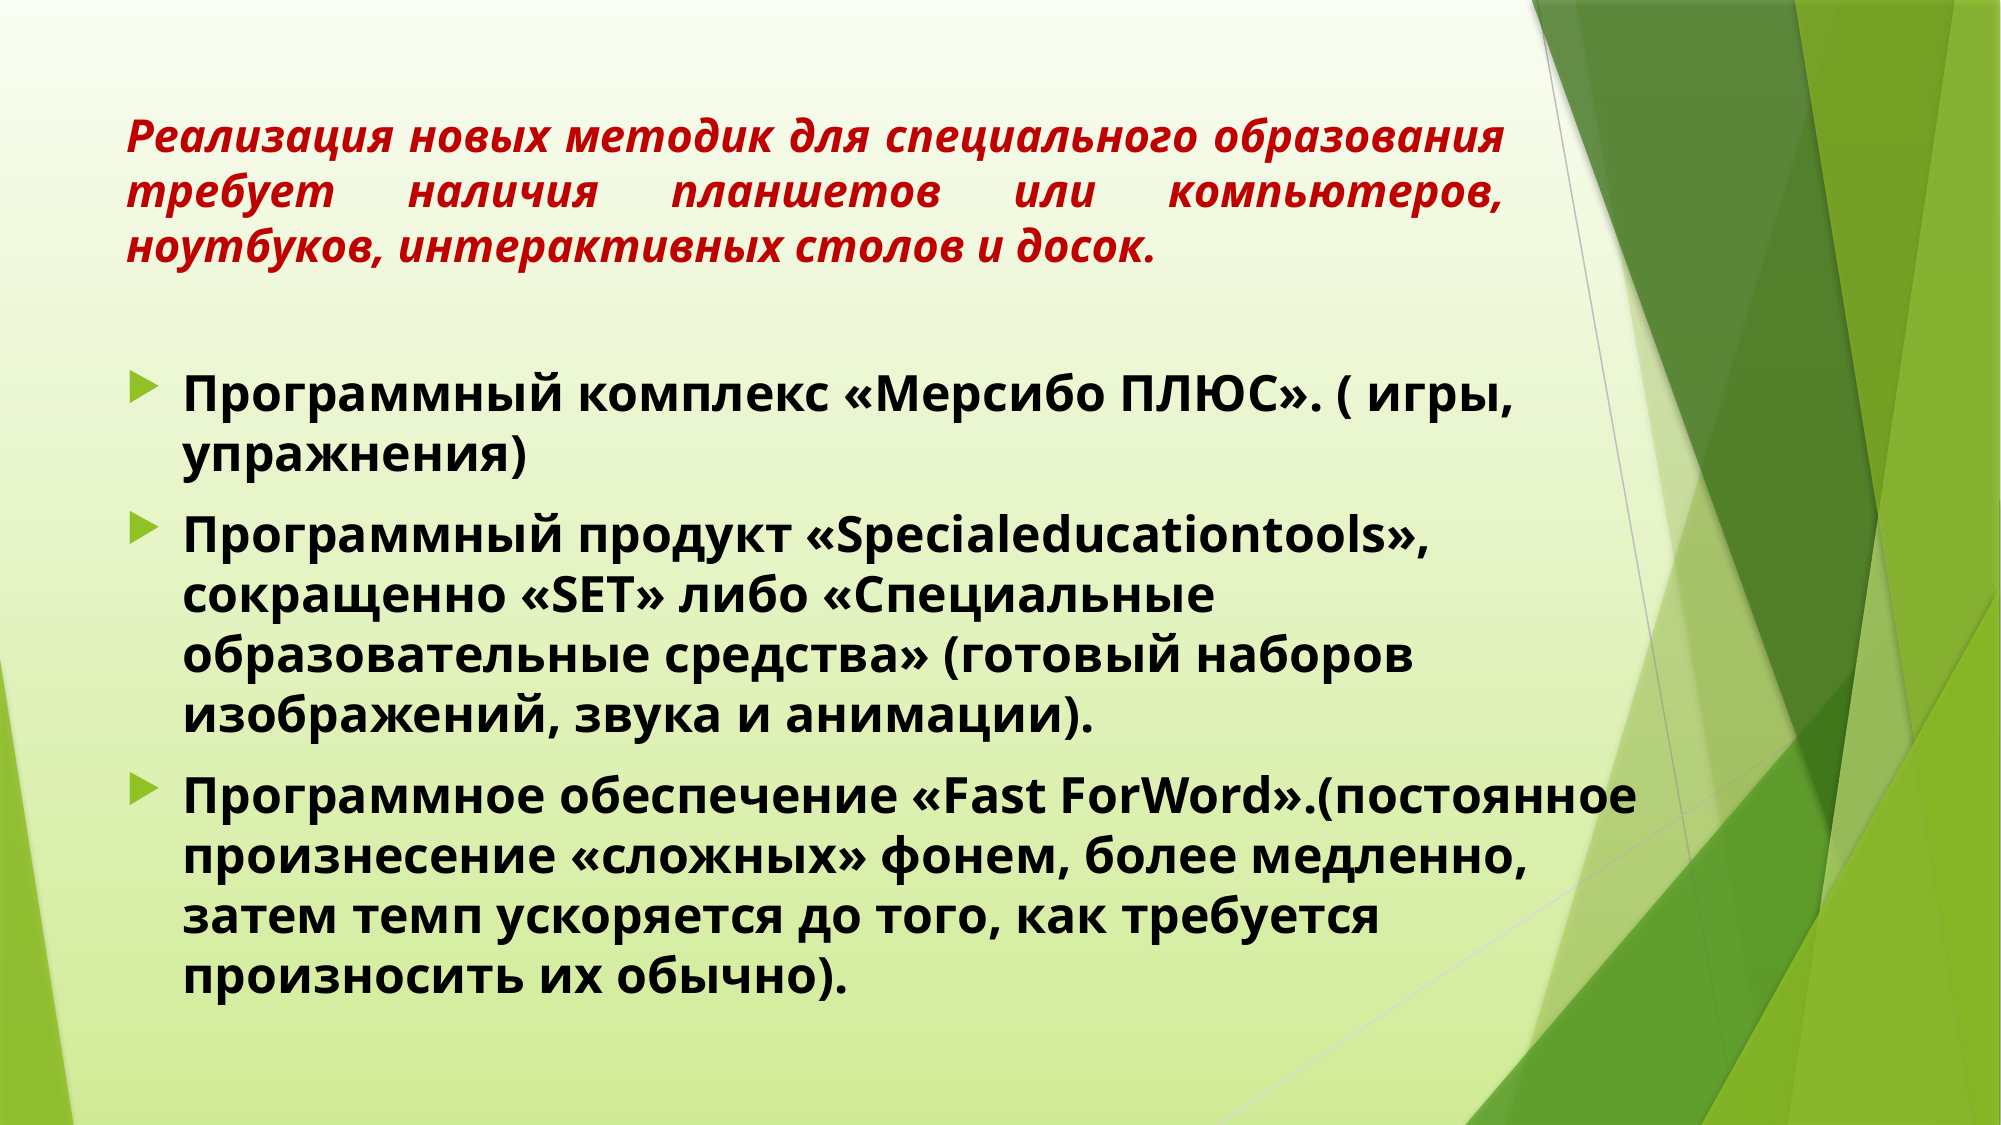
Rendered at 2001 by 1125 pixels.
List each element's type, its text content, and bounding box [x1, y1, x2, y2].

list Программный комплекс «Мерсибо ПЛЮС». ( игры, упражнения) Программный продукт «Specialeducationtools», сокращенно «SET» либо «Специальные образовательные средства» (готовый наборов изображений, звука и анимации). Программное обеспечение «Fast ForWord».(постоянное произнесение «сложных» фонем, более медленно, затем темп ускоряется до того, как требуется произносить их обычно). [111, 354, 1713, 1064]
title Реализация новых методик для специального образования требует наличия планшетов или компьютеров, ноутбуков, интерактивных столов и досок. [111, 99, 1522, 317]
